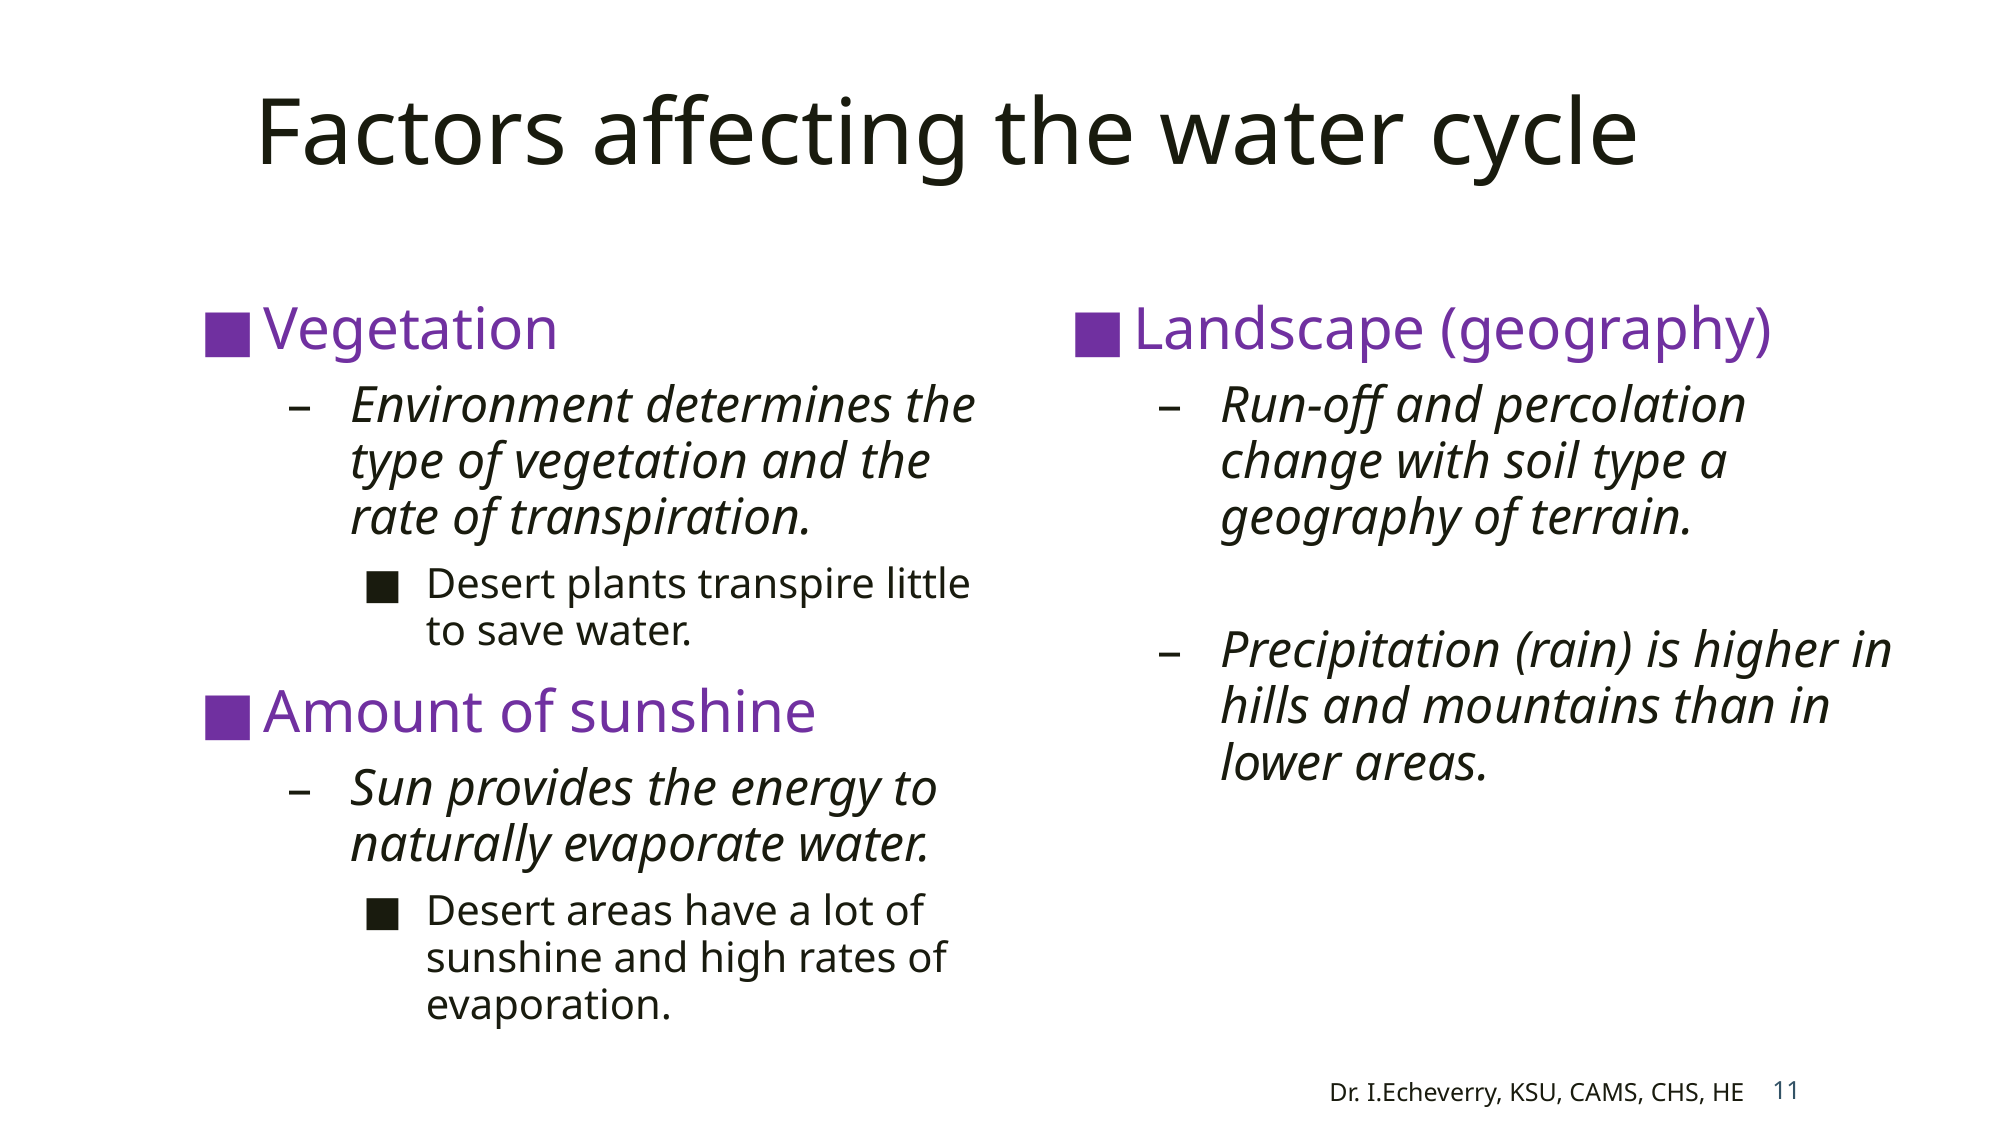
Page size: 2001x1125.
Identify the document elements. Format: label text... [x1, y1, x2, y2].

list Vegetation Environment determines the type of vegetation and the rate of transpiration. Desert plants transpire little to save water. Amount of sunshine Sun provides the energy to naturally evaporate water. Desert areas have a lot of sunshine and high rates of evaporation. [185, 289, 1002, 1055]
title Factors affecting the water cycle [239, 79, 1828, 290]
slide_number 11 [1553, 1058, 1816, 1125]
list Landscape (geography) Run-off and percolation change with soil type a geography of terrain. Precipitation (rain) is higher in hills and mountains than in lower areas. [1055, 289, 1910, 1076]
footer Dr. I.Echeverry, KSU, CAMS, CHS, HE [1314, 1058, 1553, 1125]
